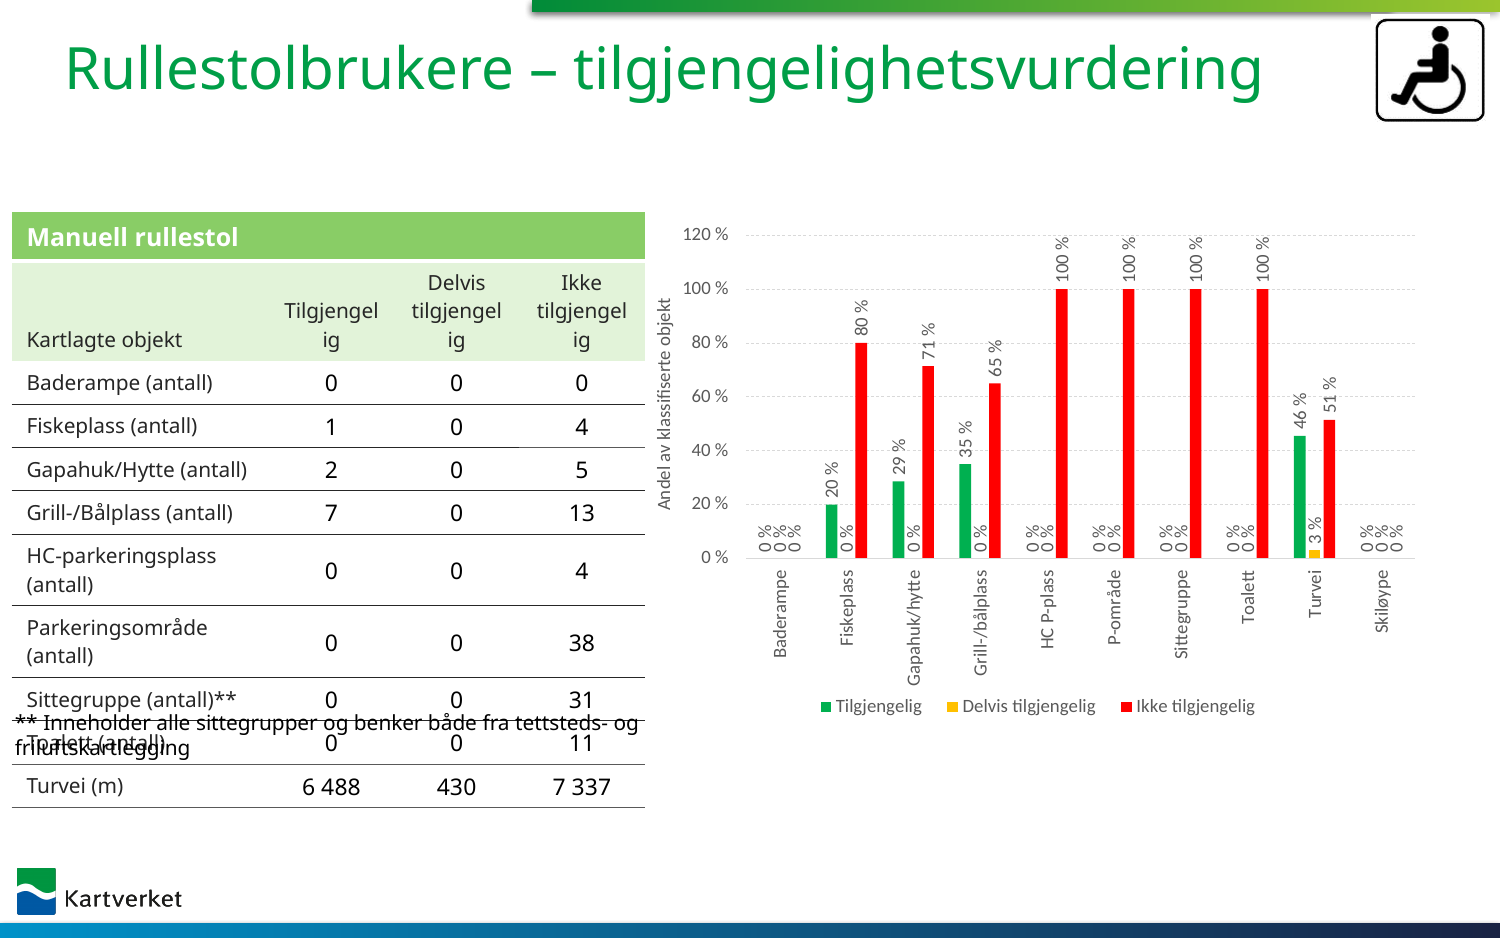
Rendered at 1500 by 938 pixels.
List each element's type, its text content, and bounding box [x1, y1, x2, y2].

table_cell 4 [519, 405, 638, 447]
table_cell Sittegruppe (antall)** [12, 678, 269, 702]
text_box ** Inneholder alle sittegrupper og benker både fra tettsteds- og friluftskartlegging [0, 702, 745, 768]
table_cell Parkeringsområde (antall) [12, 606, 269, 677]
table_cell 2 [269, 448, 394, 490]
table_cell 0 [269, 606, 394, 677]
table_cell 0 [394, 678, 519, 702]
picture [1371, 13, 1491, 127]
table_cell Tilgjengelig [269, 263, 394, 361]
table_cell 0 [269, 361, 394, 404]
table_cell Baderampe (antall) [12, 361, 269, 404]
table_cell 0 [394, 405, 519, 447]
table_cell 0 [394, 535, 519, 605]
table_cell Delvis tilgjengelig [394, 263, 519, 361]
table_cell 0 [394, 606, 519, 677]
table_cell Fiskeplass (antall) [12, 405, 269, 447]
table_cell Turvei (m) [12, 768, 269, 807]
table_header Manuell rullestol [12, 212, 645, 259]
table_cell 38 [519, 606, 638, 677]
table_cell 6 488 [269, 768, 394, 807]
table_cell 7 [269, 491, 394, 534]
table_cell 13 [519, 491, 638, 534]
table_cell Gapahuk/Hytte (antall) [12, 448, 269, 490]
table_cell 5 [519, 448, 638, 490]
table_cell 1 [269, 405, 394, 447]
picture [643, 218, 1426, 728]
table_cell 0 [269, 678, 394, 702]
table_cell Grill-/Bålplass (antall) [12, 491, 269, 534]
table_cell 7 337 [519, 768, 645, 807]
table_cell Kartlagte objekt [12, 263, 269, 361]
table_cell 0 [519, 361, 638, 404]
table_cell 31 [519, 678, 638, 702]
table_cell 430 [394, 768, 519, 807]
text_box Rullestolbrukere – tilgjengelighetsvurdering [49, 12, 1372, 109]
table_cell 0 [394, 491, 519, 534]
table_cell 0 [394, 361, 519, 404]
table_cell HC-parkeringsplass (antall) [12, 535, 269, 605]
table_cell Ikke tilgjengelig [519, 263, 638, 361]
table_cell 0 [394, 448, 519, 490]
table_cell 0 [269, 535, 394, 605]
table_cell 4 [519, 535, 638, 605]
